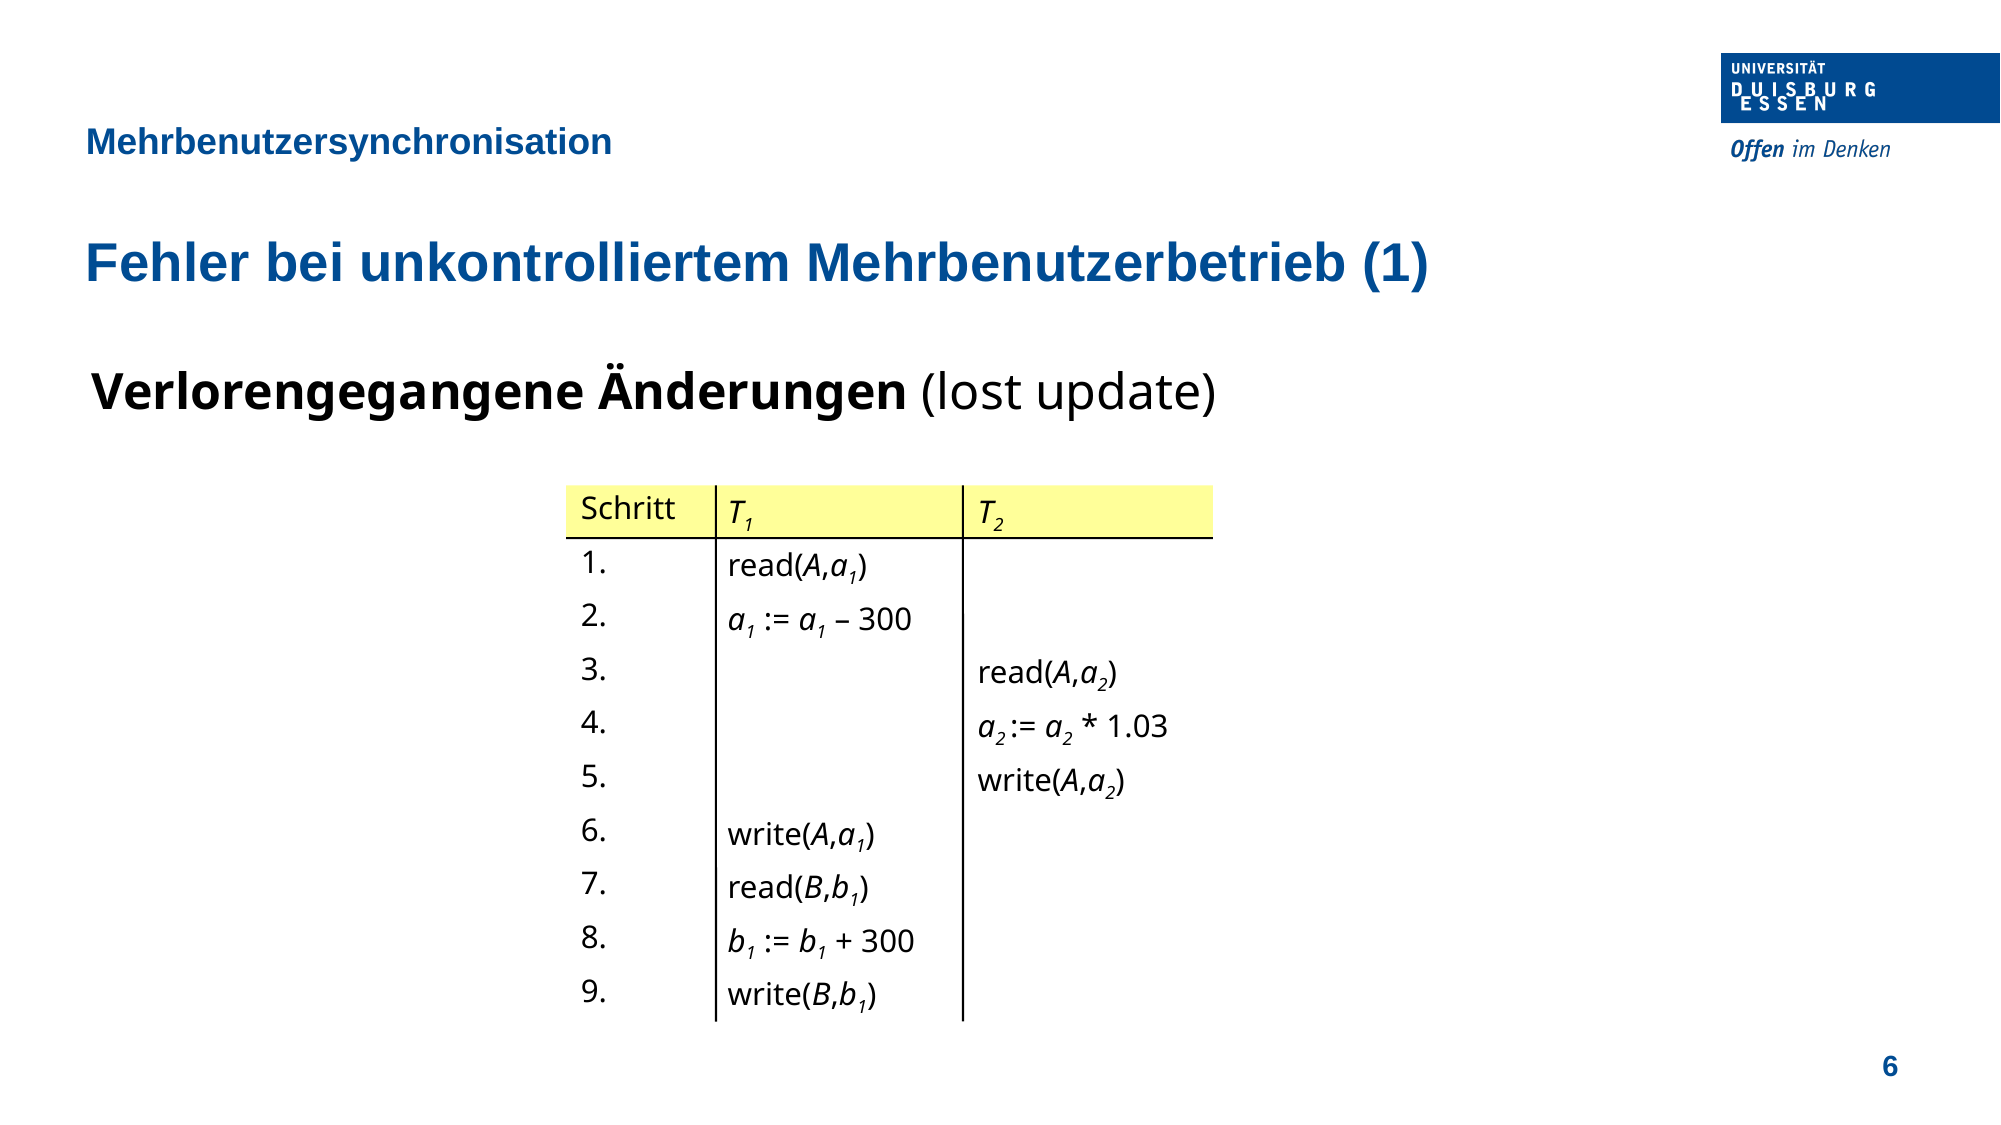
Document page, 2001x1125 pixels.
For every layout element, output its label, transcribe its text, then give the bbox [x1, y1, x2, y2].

list Fehler bei unkontrolliertem Mehrbenutzerbetrieb (1) [85, 227, 1694, 303]
list Verlorengegangene Änderungen (lost update) [85, 352, 1694, 1002]
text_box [566, 485, 1213, 1022]
picture [1721, 53, 2000, 162]
list Mehrbenutzersynchronisation [85, 122, 1694, 163]
slide_number 6 [1677, 1039, 1914, 1081]
